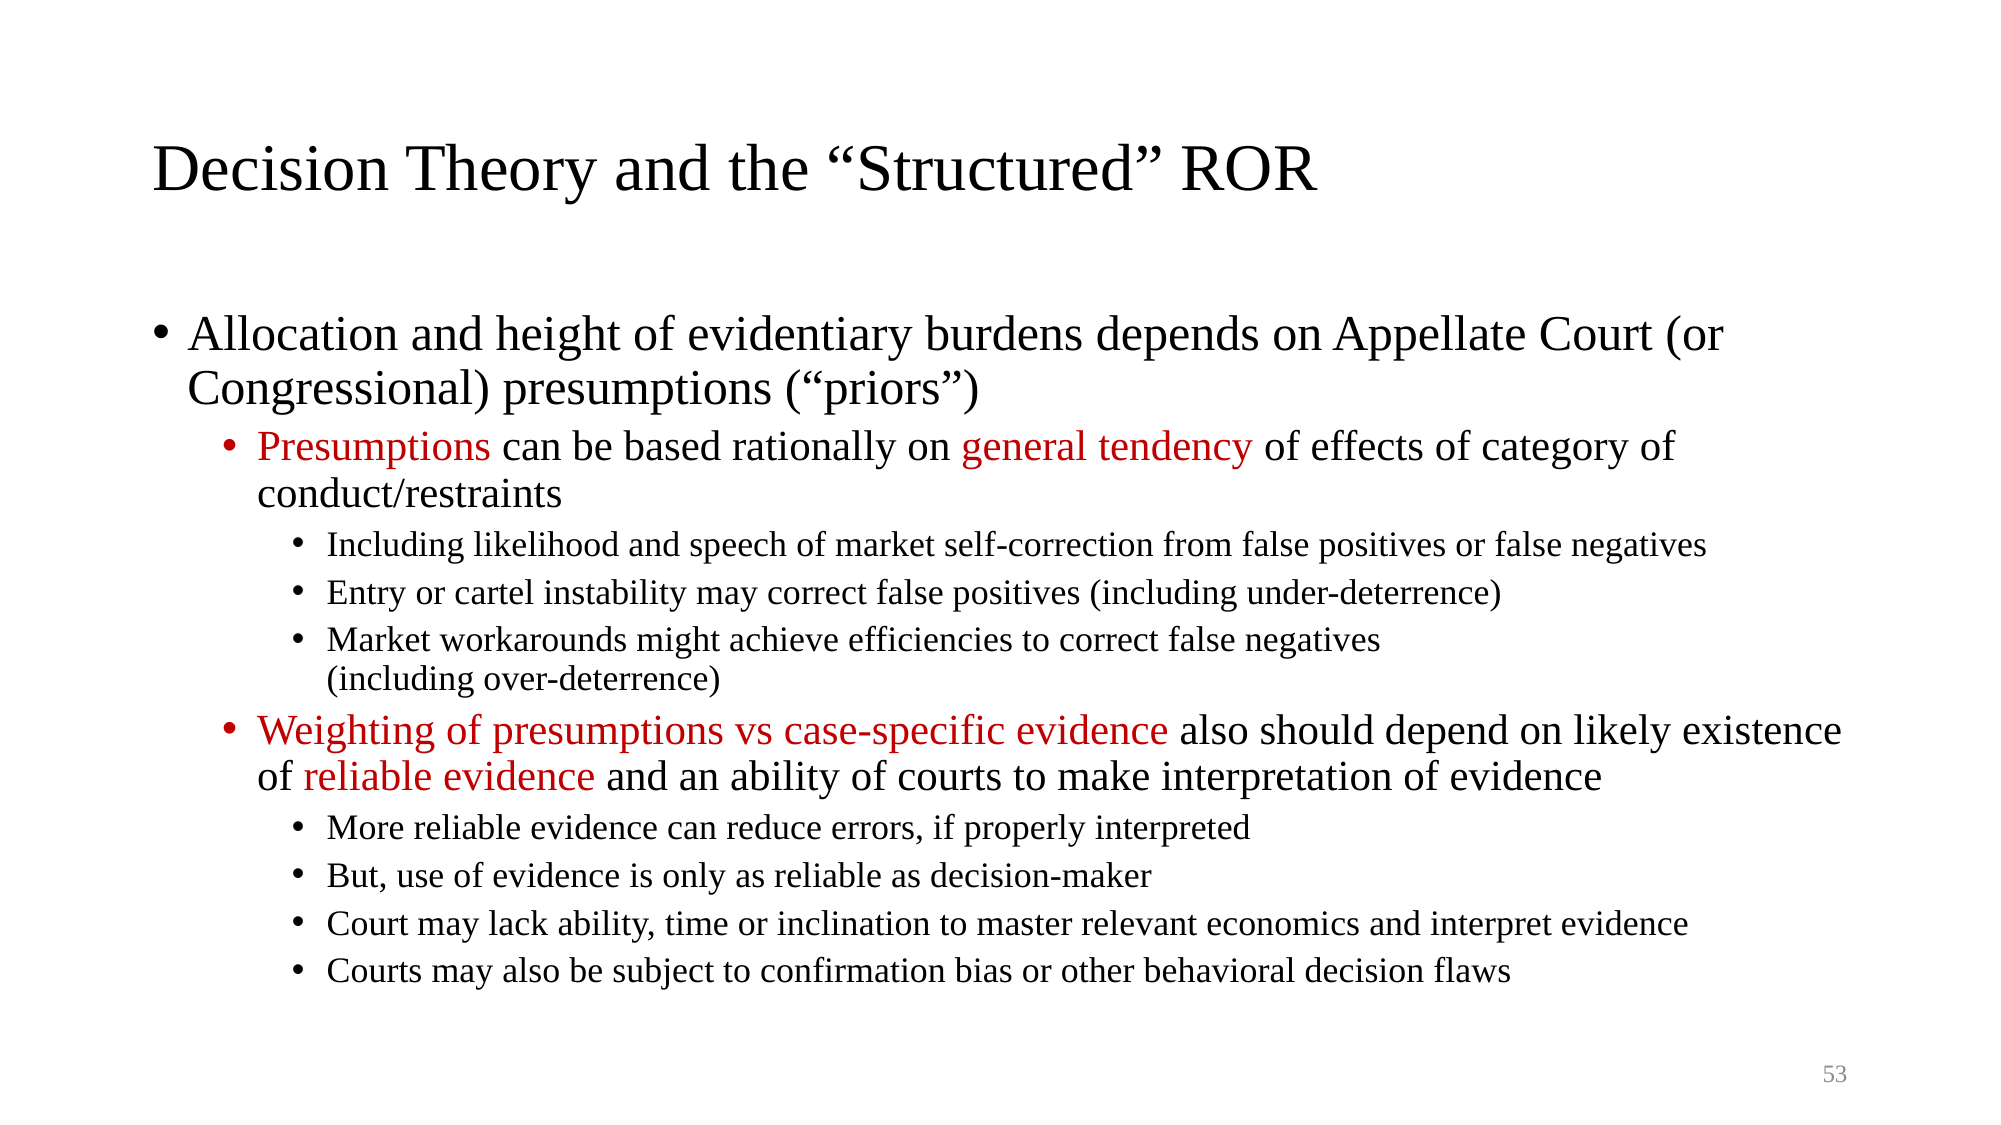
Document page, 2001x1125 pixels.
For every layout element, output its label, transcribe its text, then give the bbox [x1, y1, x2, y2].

slide_number 53 [1412, 1042, 1863, 1103]
list Allocation and height of evidentiary burdens depends on Appellate Court (or Congressional) presumptions (“priors”) Presumptions can be based rationally on general tendency of effects of category of conduct/restraints Including likelihood and speech of market self-correction from false positives or false negatives Entry or cartel instability may correct false positives (including under-deterrence) Market workarounds might achieve efficiencies to correct false negatives (including over-deterrence) Weighting of presumptions vs case-specific evidence also should depend on likely existence of reliable evidence and an ability of courts to make interpretation of evidence More reliable evidence can reduce errors, if properly interpreted But, use of evidence is only as reliable as decision-maker Court may lack ability, time or inclination to master relevant economics and interpret evidence Courts may also be subject to confirmation bias or other behavioral decision flaws [137, 299, 1863, 1014]
title Decision Theory and the “Structured” ROR [137, 59, 1863, 278]
